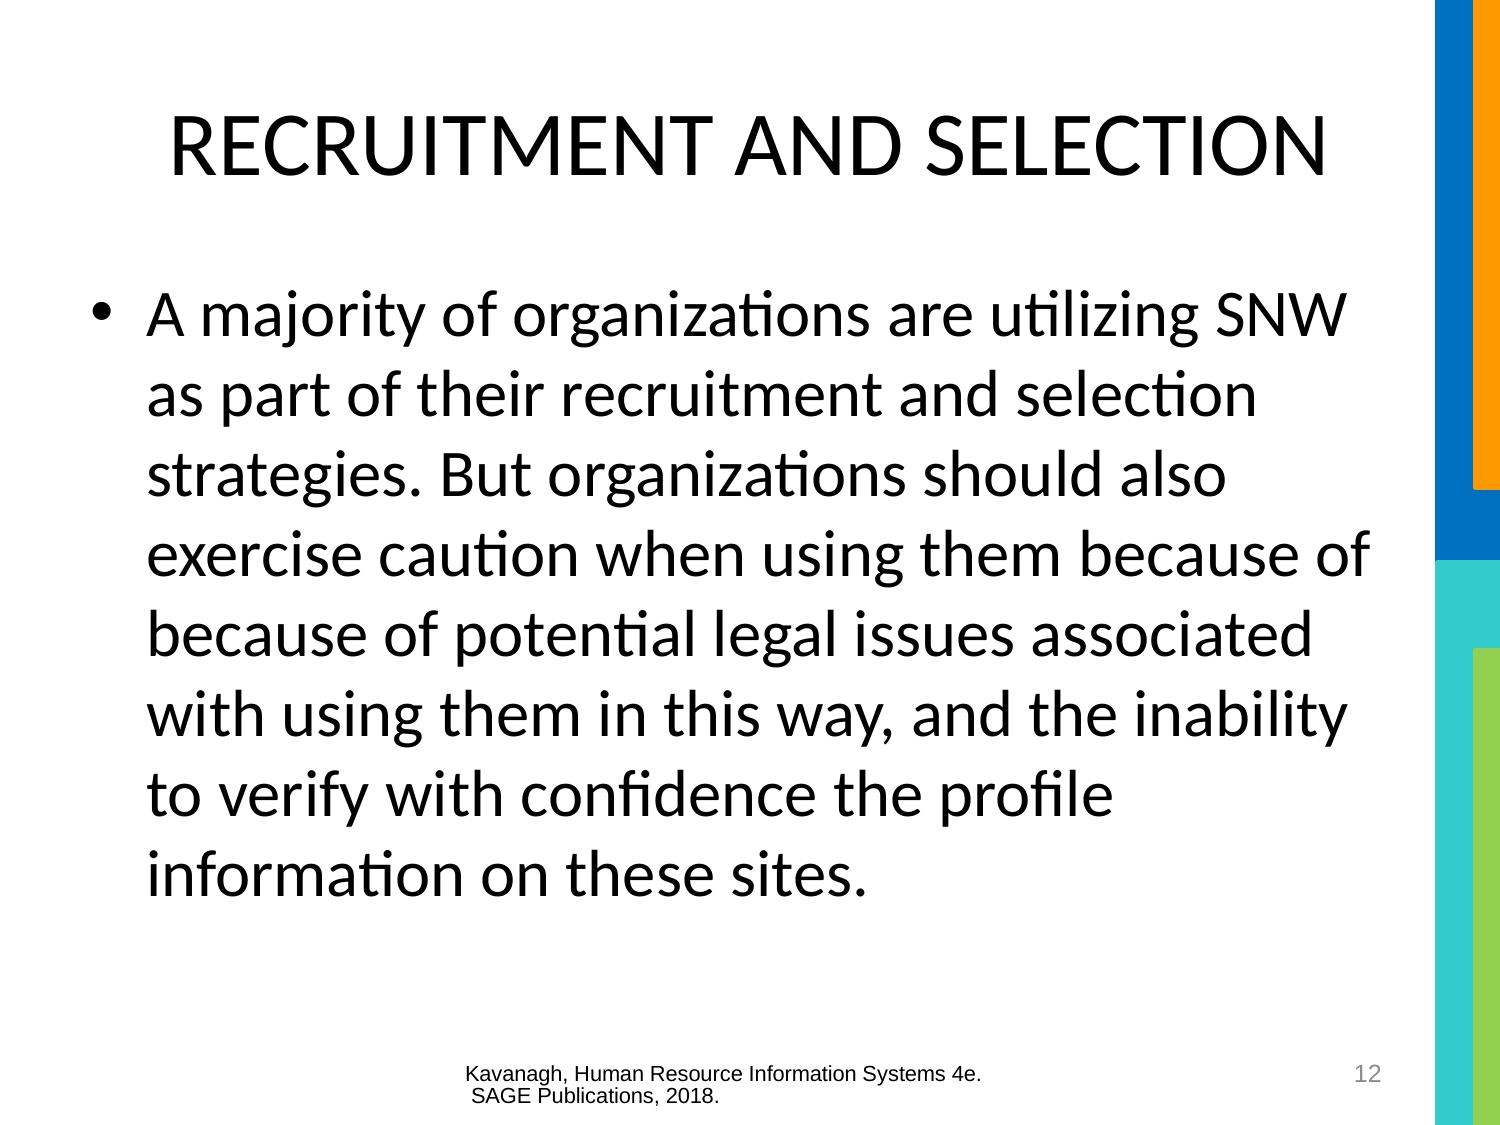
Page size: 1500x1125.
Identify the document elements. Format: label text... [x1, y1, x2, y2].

footer Kavanagh, Human Resource Information Systems 4e. SAGE Publications, 2018. [450, 1042, 1004, 1103]
slide_number 12 [1059, 1042, 1397, 1103]
list A majority of organizations are utilizing SNW as part of their recruitment and selection strategies. But organizations should also exercise caution when using them because of because of potential legal issues associated with using them in this way, and the inability to verify with confidence the profile information on these sites. [75, 262, 1425, 1005]
title RECRUITMENT AND SELECTION [75, 45, 1425, 233]
